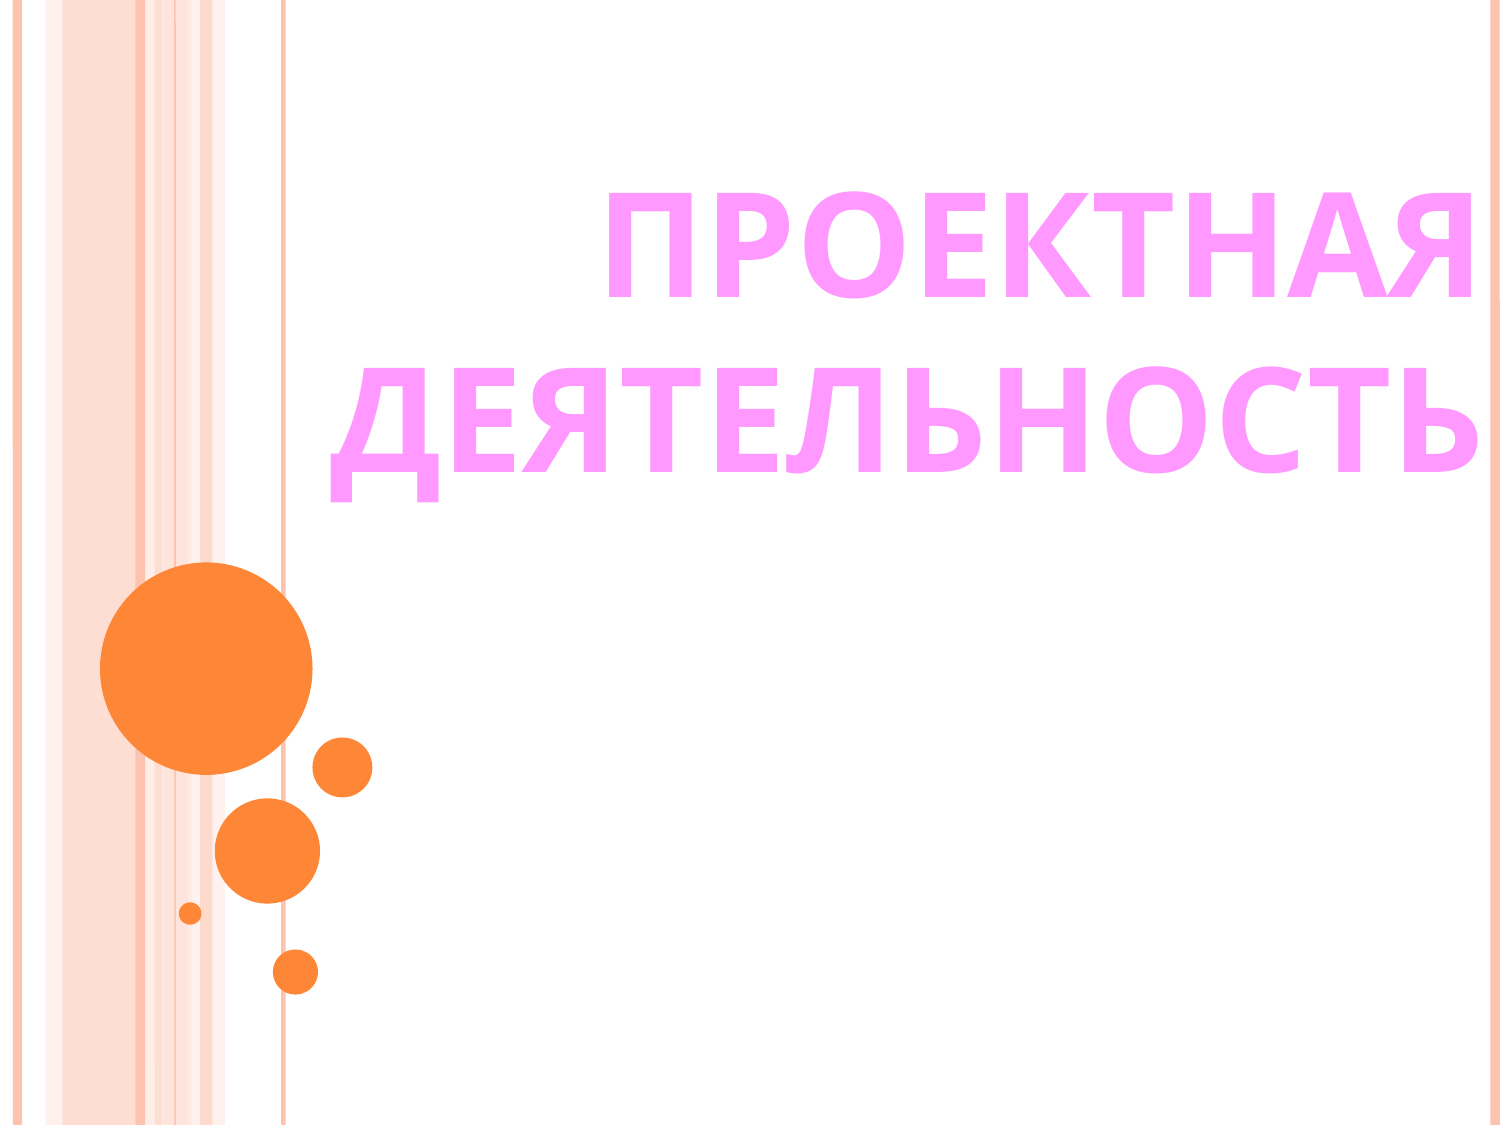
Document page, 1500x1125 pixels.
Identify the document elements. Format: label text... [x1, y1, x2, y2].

text_box ПРОЕКТНАЯ ДЕЯТЕЛЬНОСТЬ [70, 70, 1500, 510]
